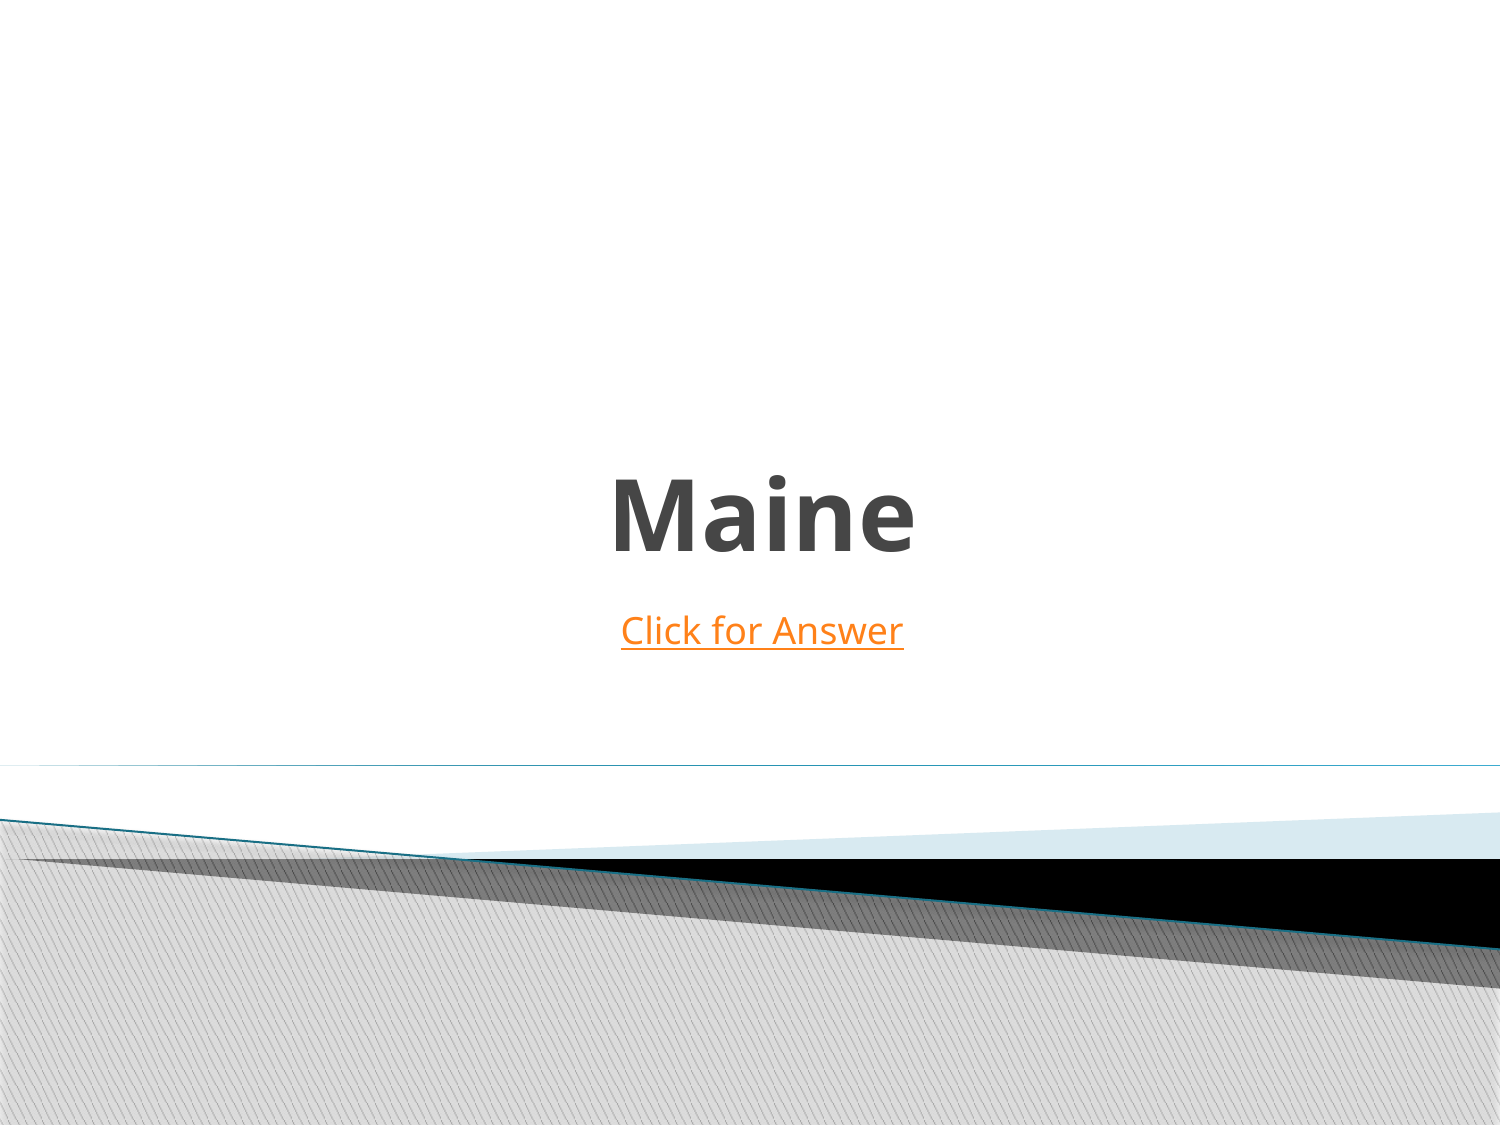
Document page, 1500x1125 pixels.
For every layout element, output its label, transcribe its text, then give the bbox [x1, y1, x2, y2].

picture [5, 859, 1500, 989]
title Maine [125, 337, 1400, 579]
text_box Click for Answer [587, 599, 938, 666]
